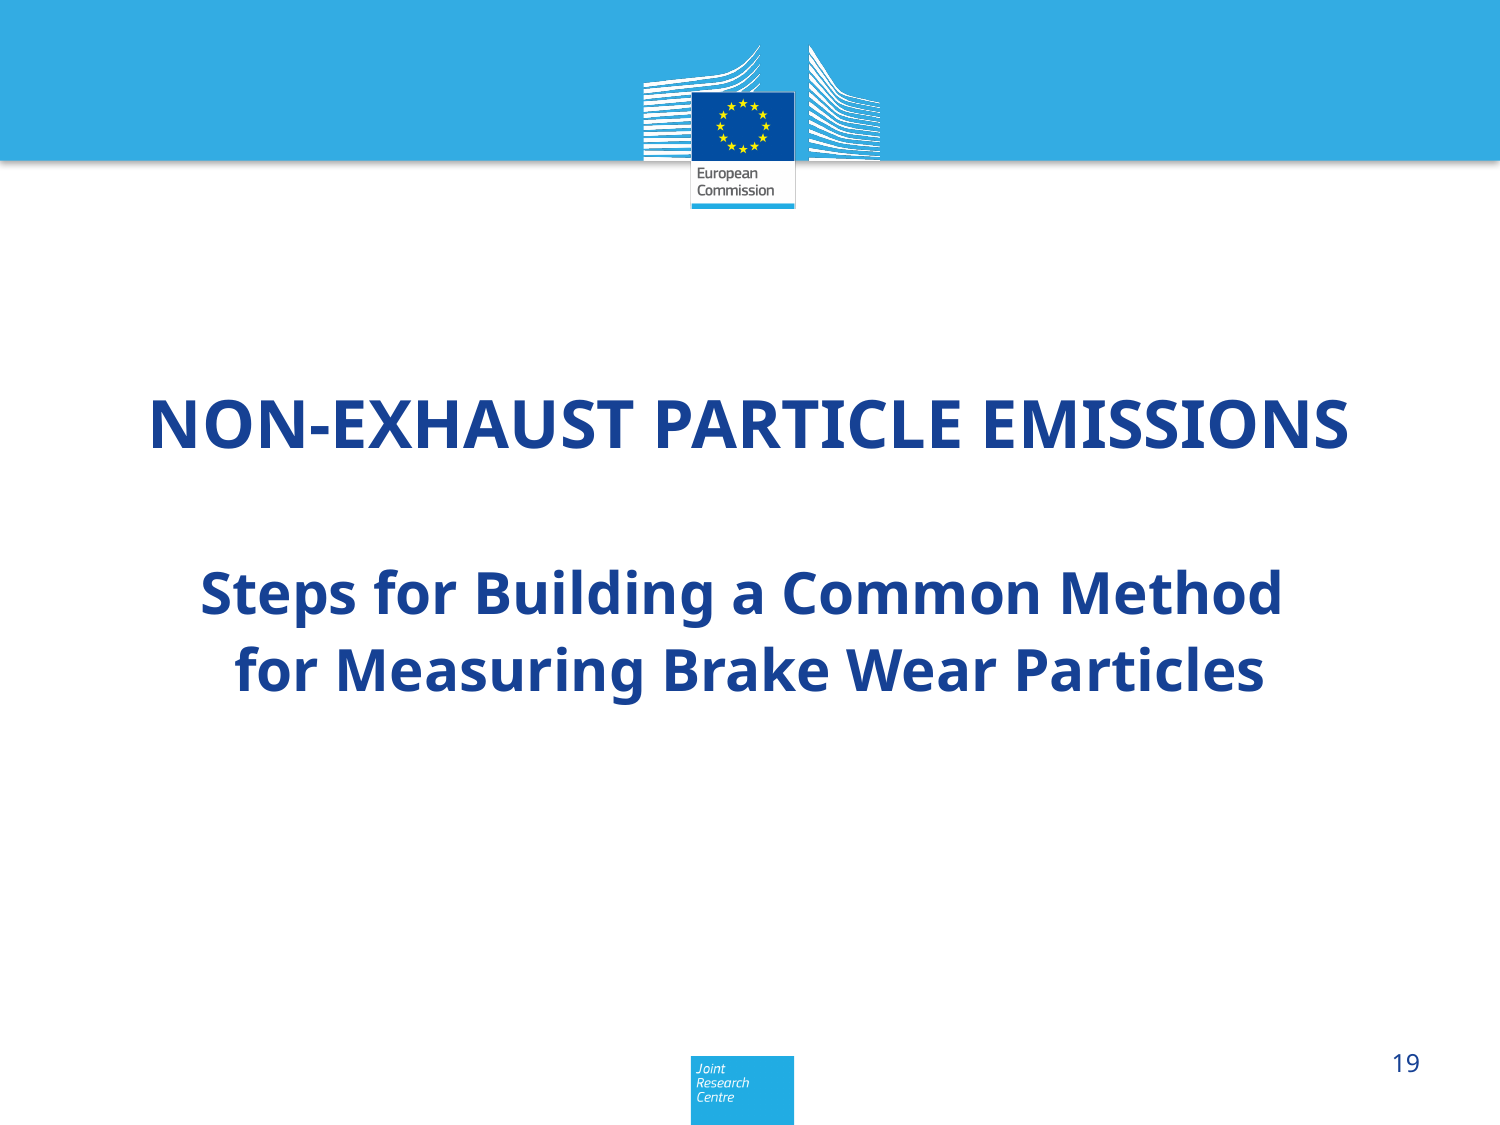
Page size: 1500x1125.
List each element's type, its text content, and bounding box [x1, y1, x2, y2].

title NON-EXHAUST PARTICLE EMISSIONS Steps for Building a Common Method for Measuring Brake Wear Particles [76, 373, 1424, 480]
